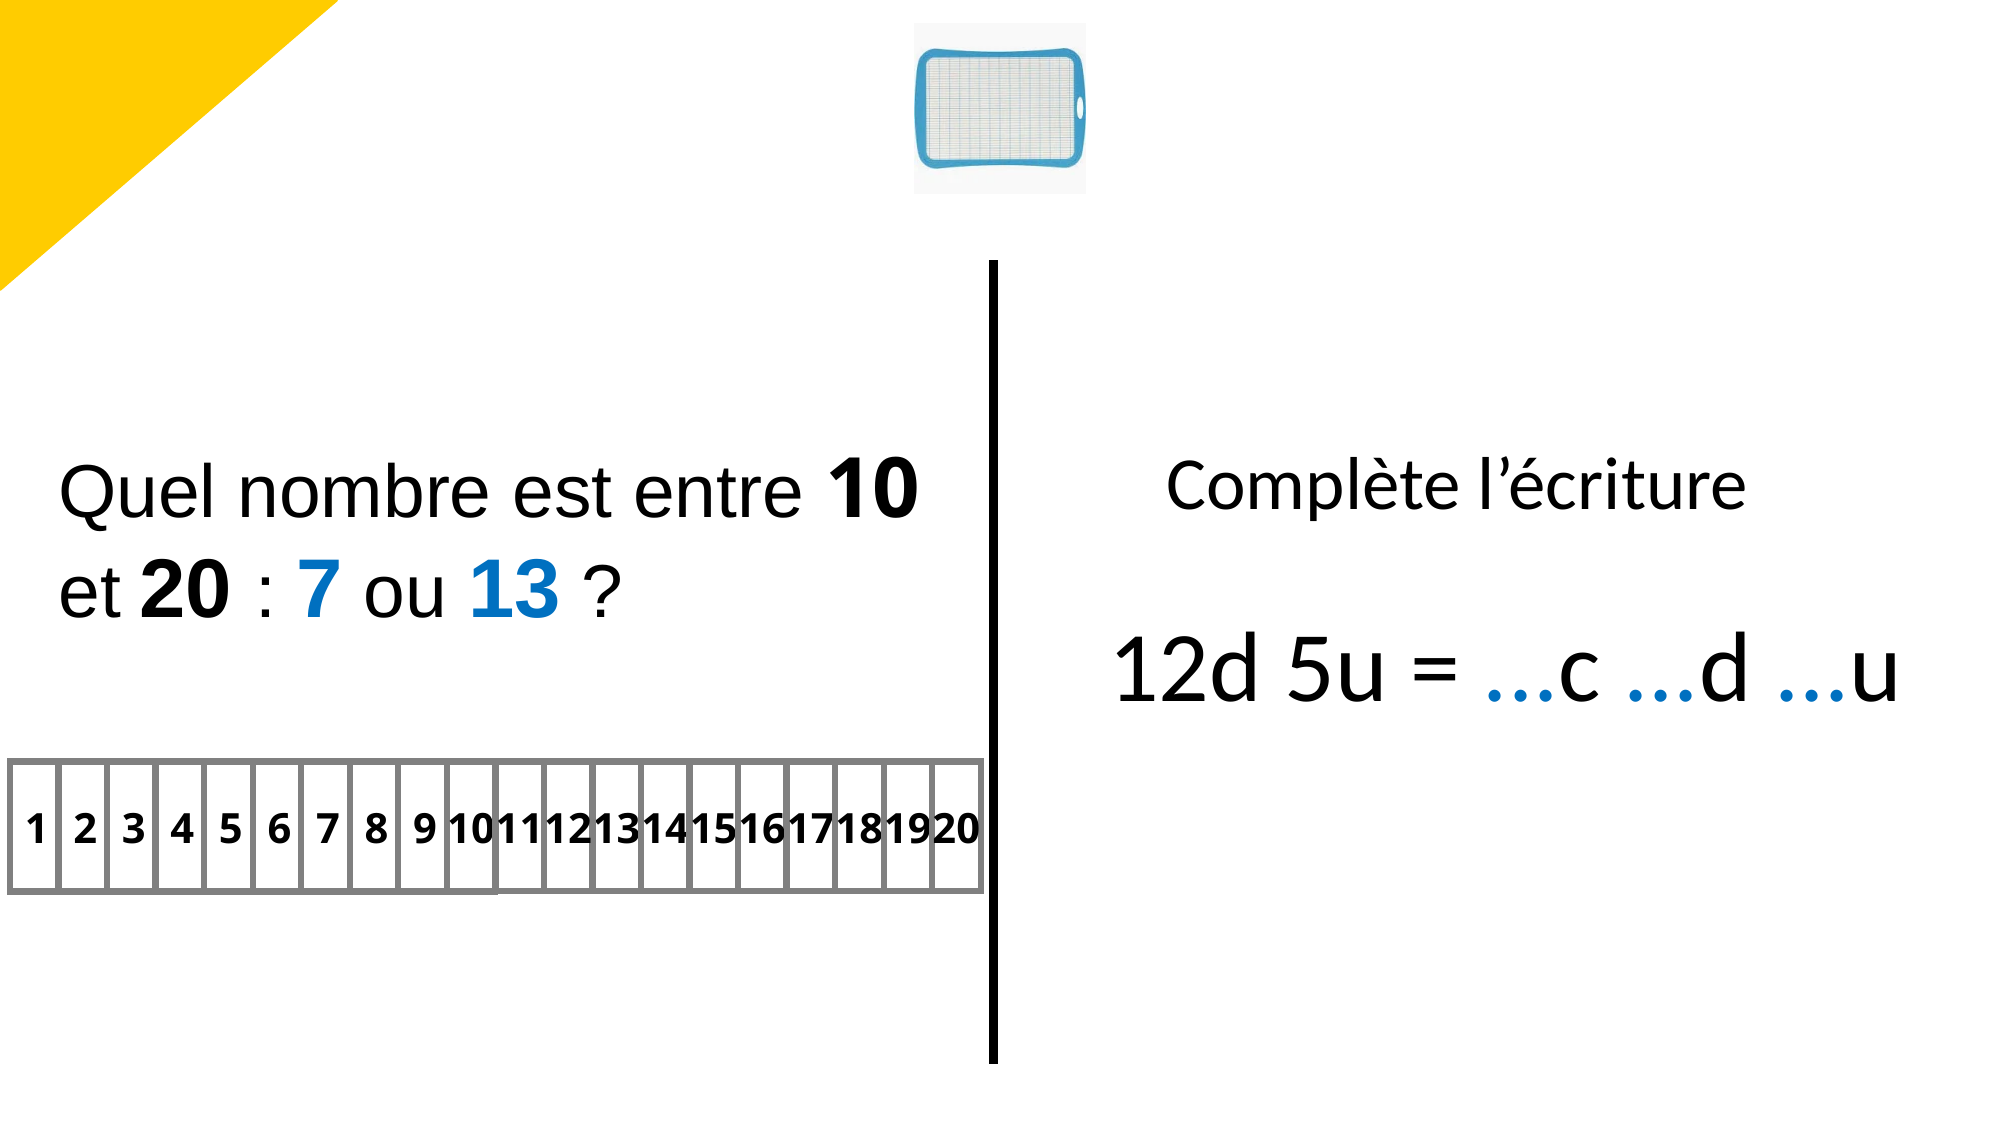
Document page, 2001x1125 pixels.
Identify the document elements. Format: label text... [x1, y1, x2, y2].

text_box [9, 761, 981, 892]
picture [914, 23, 1086, 194]
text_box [0, 0, 337, 290]
text_box Complète l’écriture [1151, 426, 1944, 532]
text_box 12d 5u = ...c ...d ...u [1072, 593, 1938, 729]
text_box Quel nombre est entre 10 et 20 : 7 ou 13 ? [43, 426, 959, 642]
